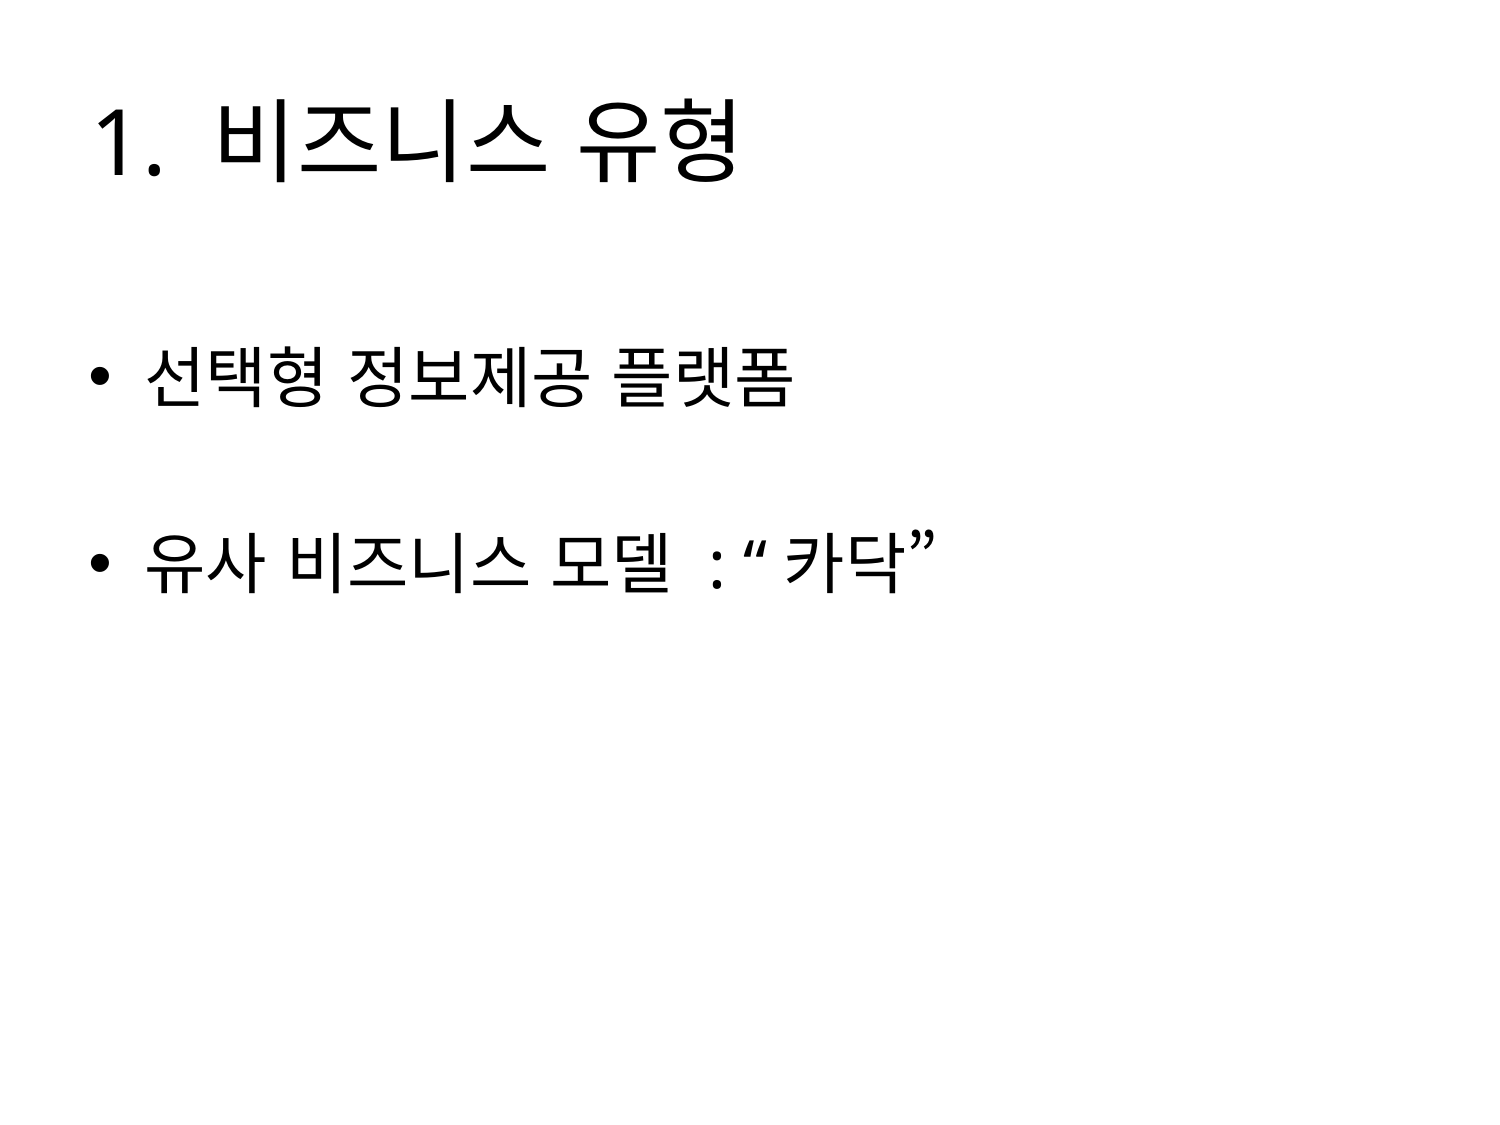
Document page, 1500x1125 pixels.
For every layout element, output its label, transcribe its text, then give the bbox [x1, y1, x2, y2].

list 선택형 정보제공 플랫폼 유사 비즈니스 모델 : “카닥” [73, 327, 1424, 1071]
title 1. 비즈니스 유형 [75, 45, 1425, 233]
